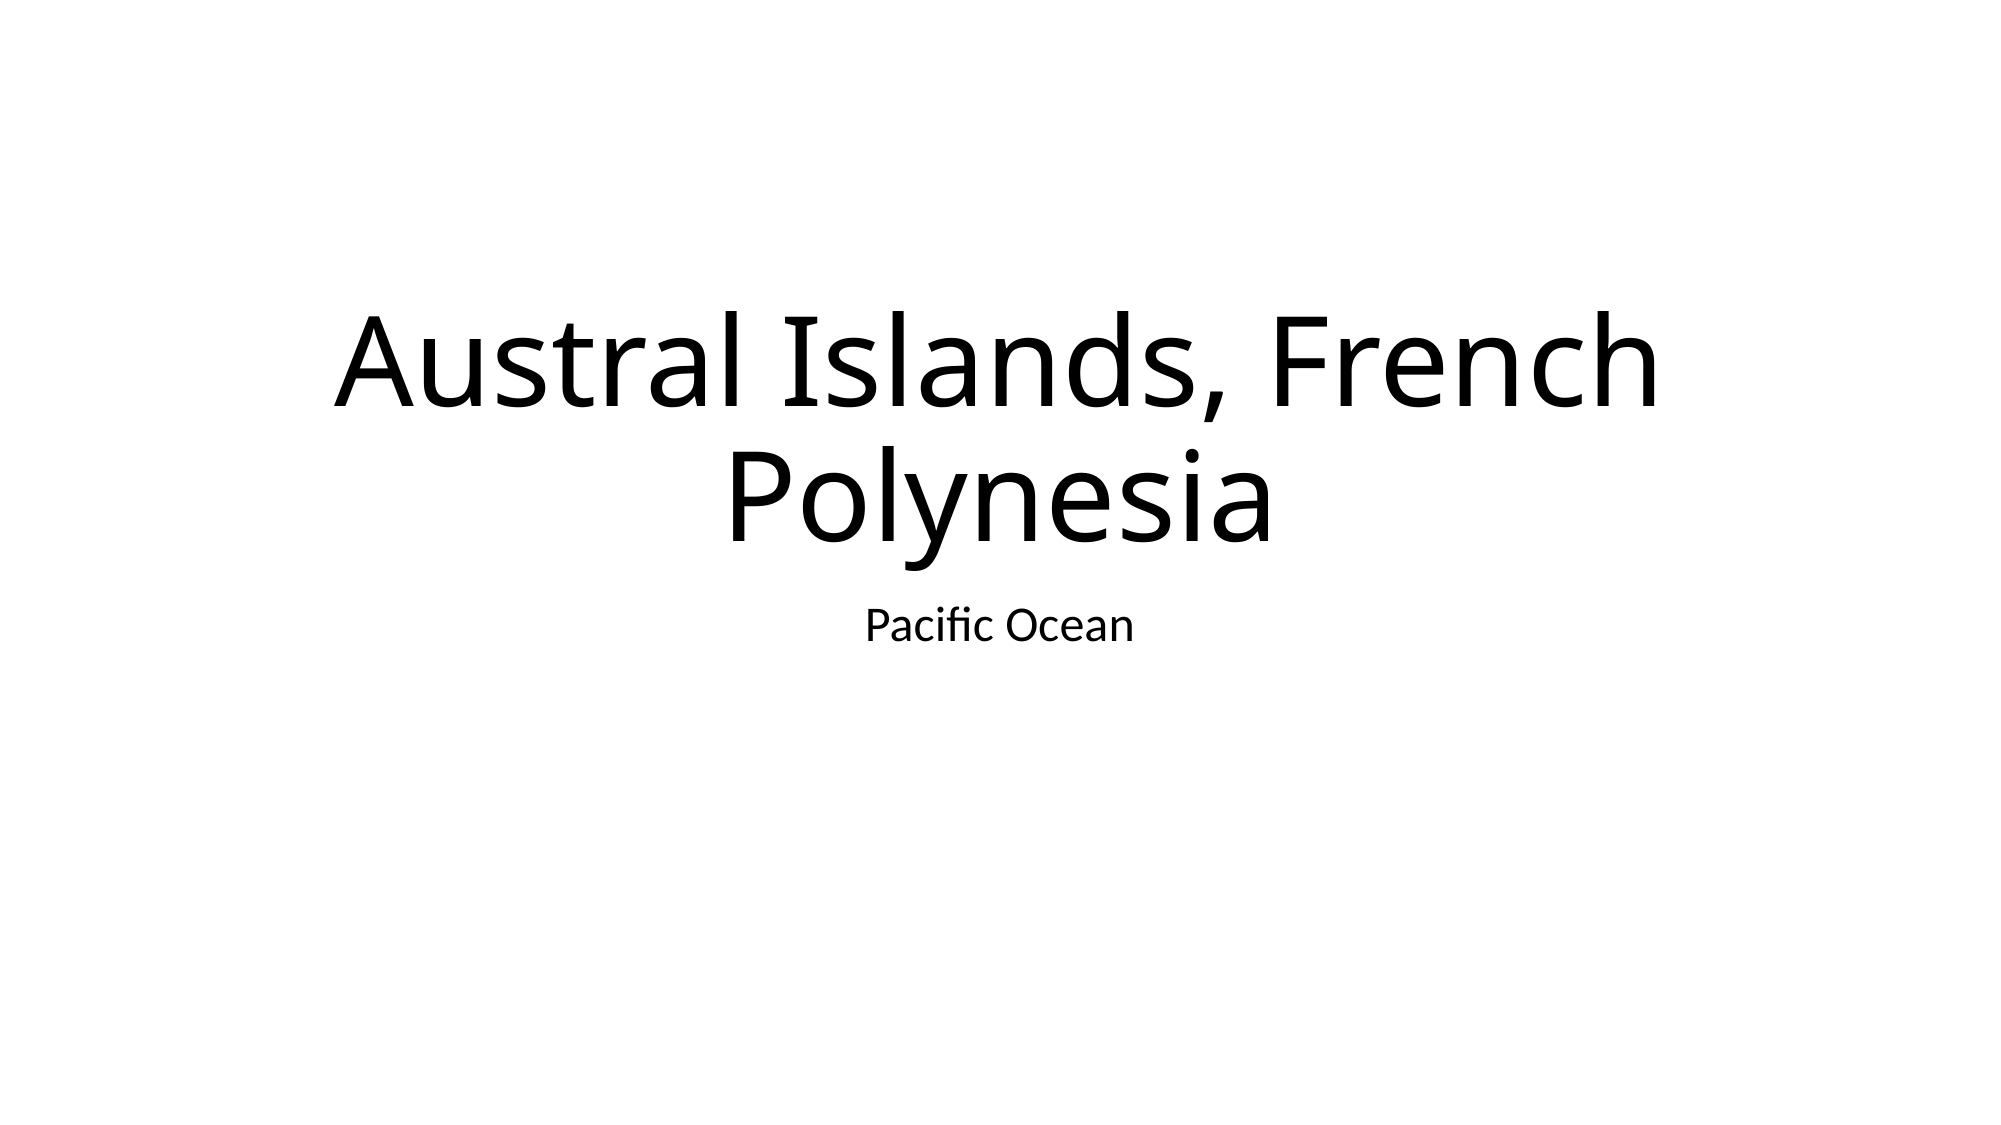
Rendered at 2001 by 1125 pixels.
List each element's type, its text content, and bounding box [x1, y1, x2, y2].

subtitle Pacific Ocean [249, 590, 1750, 863]
title Austral Islands, French Polynesia [249, 184, 1750, 576]
